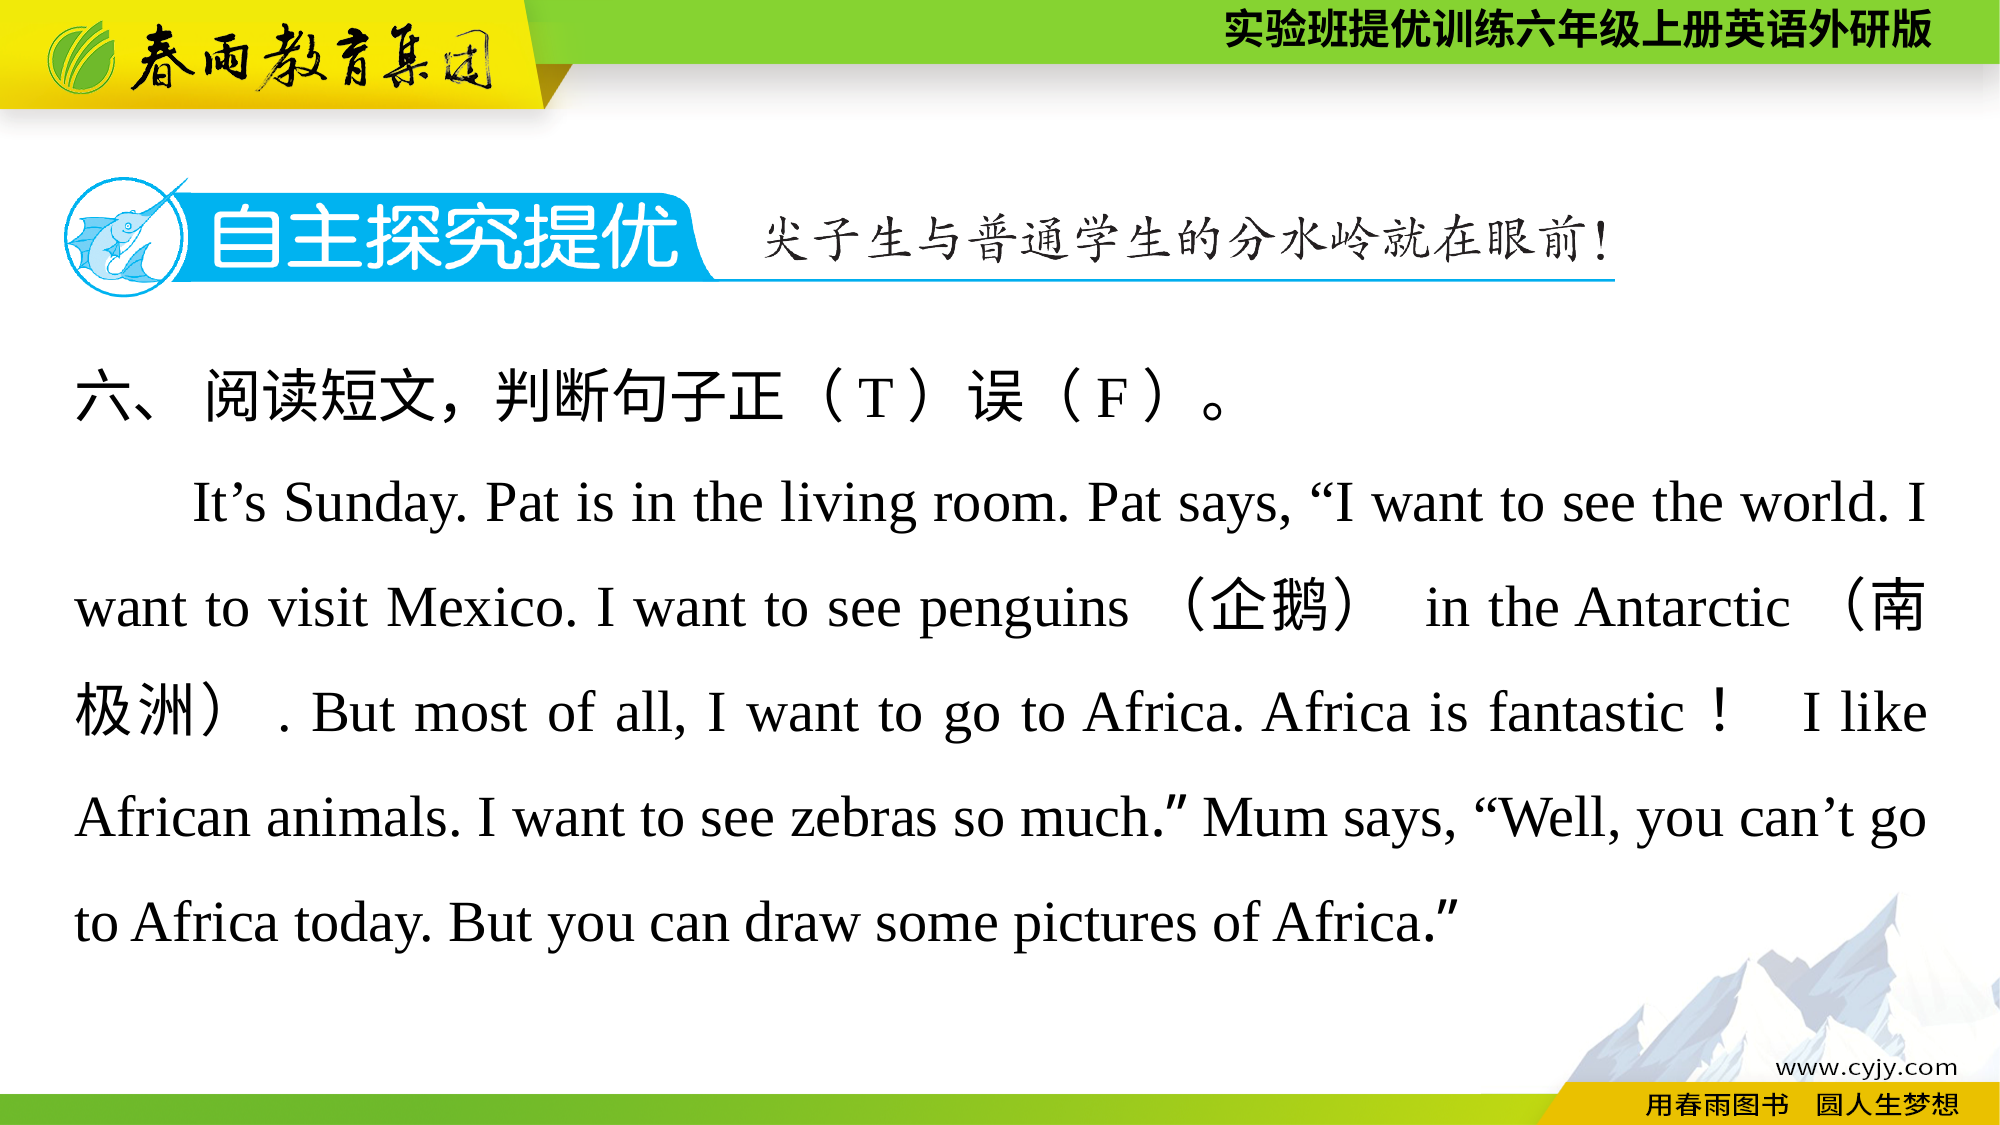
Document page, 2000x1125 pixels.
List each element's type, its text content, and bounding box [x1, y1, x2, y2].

list 六、 阅读短文，判断句子正（T）误（F）。 It’s Sunday. Pat is in the living room. Pat says, “I want to see the world. I want to visit Mexico. I want to see penguins（企鹅） in the Antarctic（南极洲）. But most of all, I want to go to Africa. Africa is fantastic！ I like African animals. I want to see zebras so much.” Mum says, “Well, you can’t go to Africa today. But you can draw some pictures of Africa.” [59, 316, 1944, 968]
picture [0, 0, 2000, 1125]
